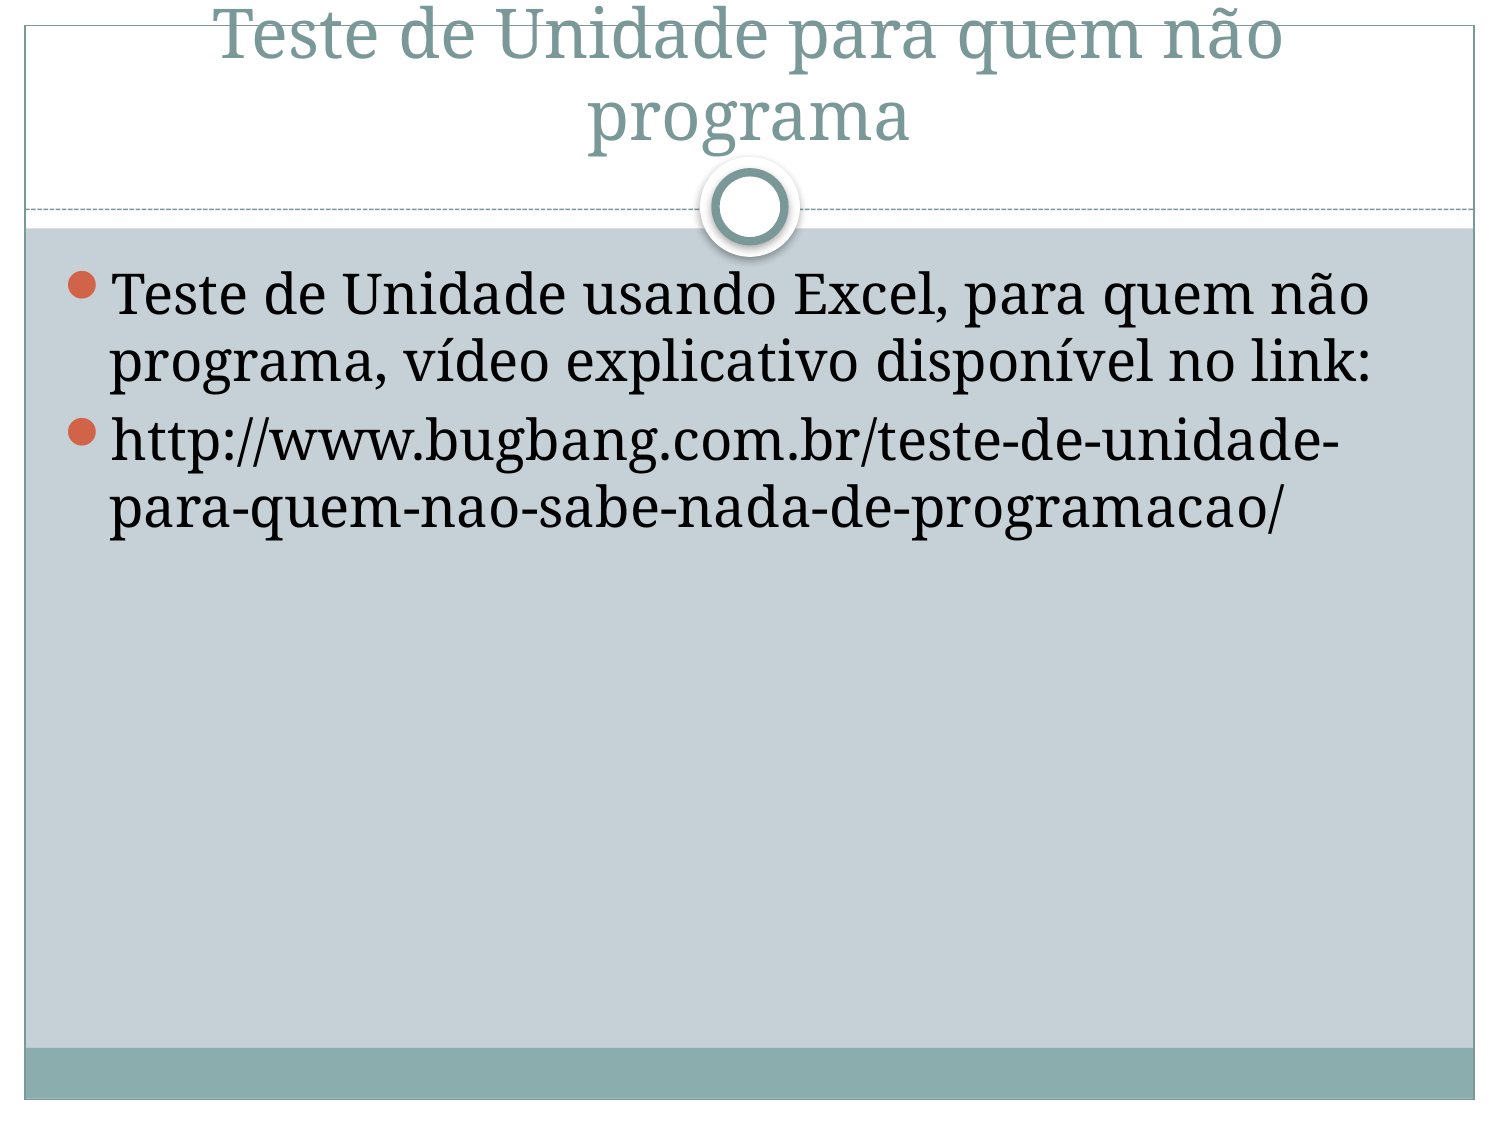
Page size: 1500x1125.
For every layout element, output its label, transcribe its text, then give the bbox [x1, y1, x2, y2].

title Teste de Unidade para quem não programa [49, 37, 1450, 162]
list Teste de Unidade usando Excel, para quem não programa, vídeo explicativo disponível no link: http://www.bugbang.com.br/teste-de-unidade-para-quem-nao-sabe-nada-de-programacao/ [49, 250, 1445, 1001]
